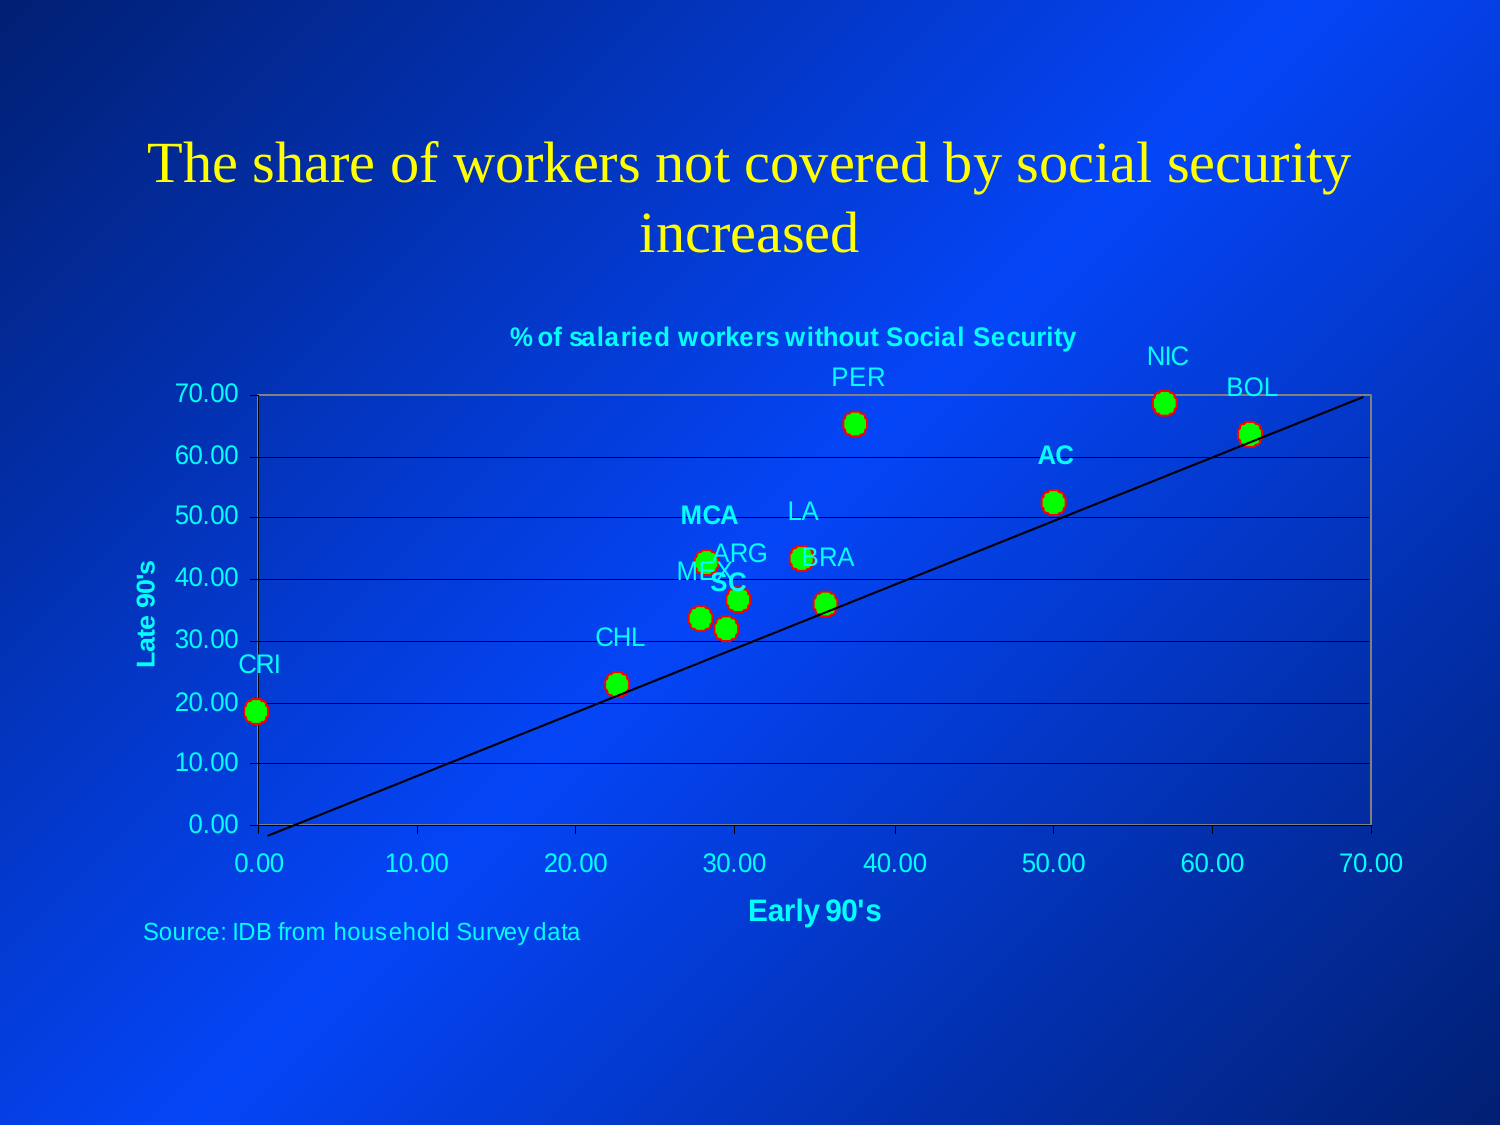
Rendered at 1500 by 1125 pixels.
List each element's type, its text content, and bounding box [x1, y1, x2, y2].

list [87, 274, 1500, 958]
title The share of workers not covered by social security increased [112, 99, 1388, 273]
